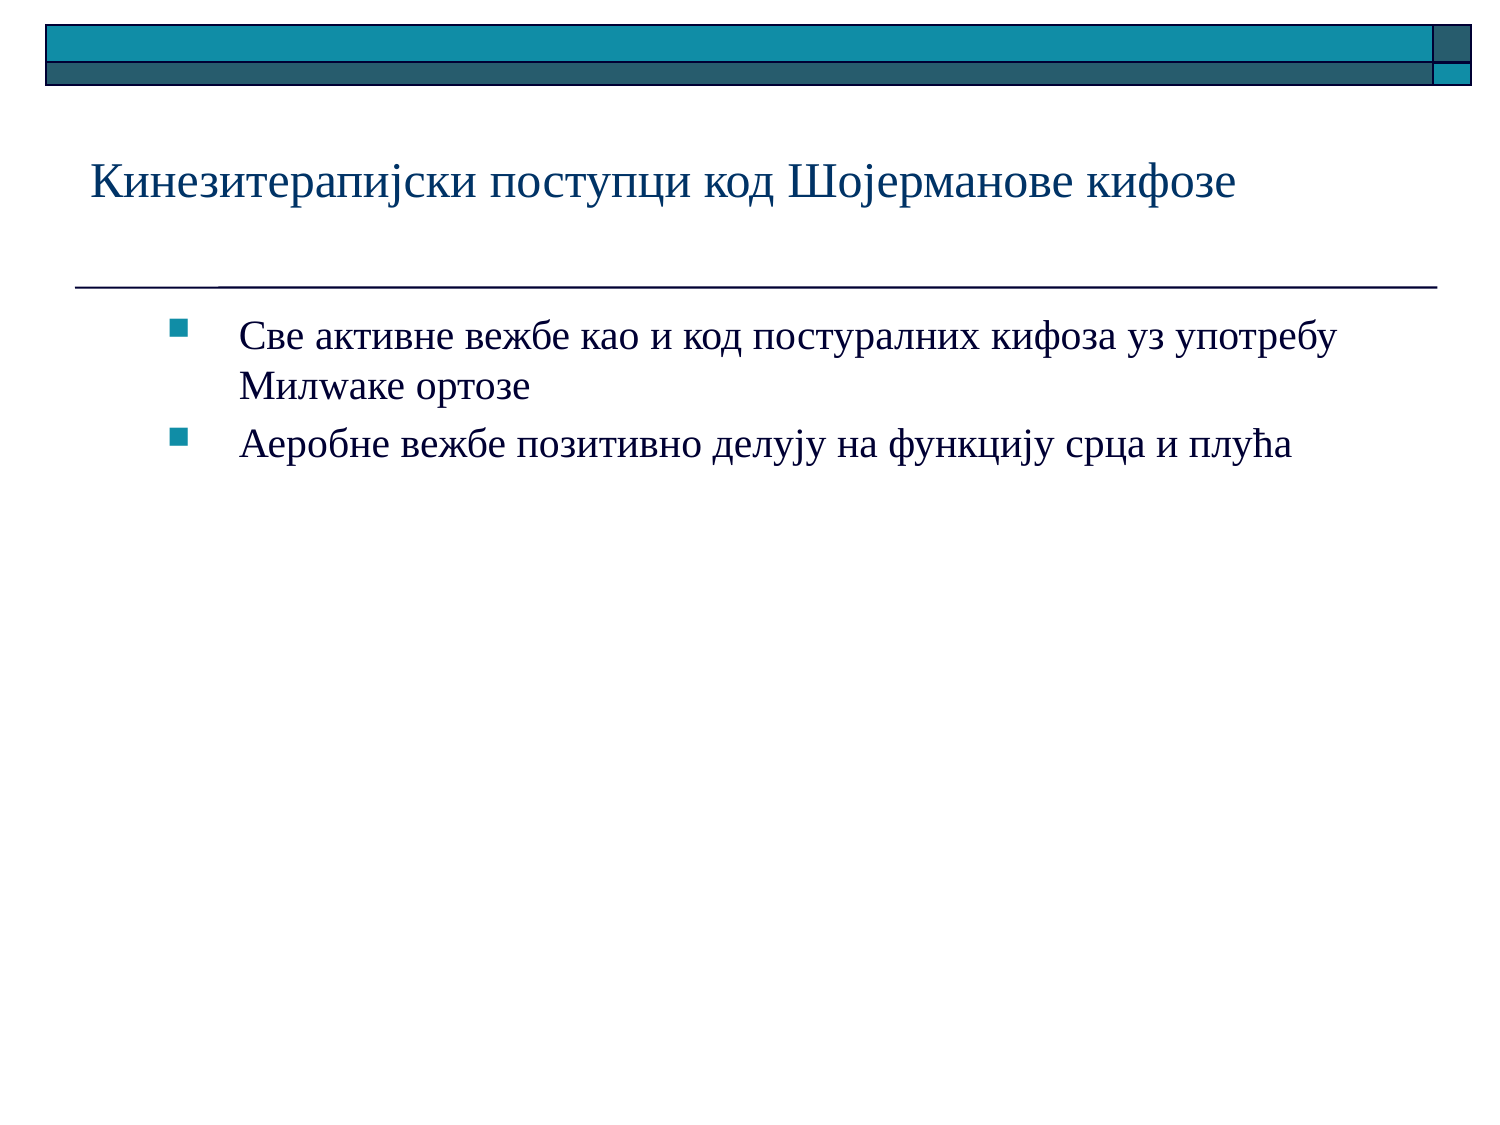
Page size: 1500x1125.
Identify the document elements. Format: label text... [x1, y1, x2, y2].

title Кинезитерапијски поступци код Шојерманове кифозе [75, 87, 1425, 275]
list Све активне вежбе као и код постуралних кифоза уз употребу Милwаке ортозе Аеробне вежбе позитивно делују на функцију срца и плућа [75, 299, 1425, 1006]
